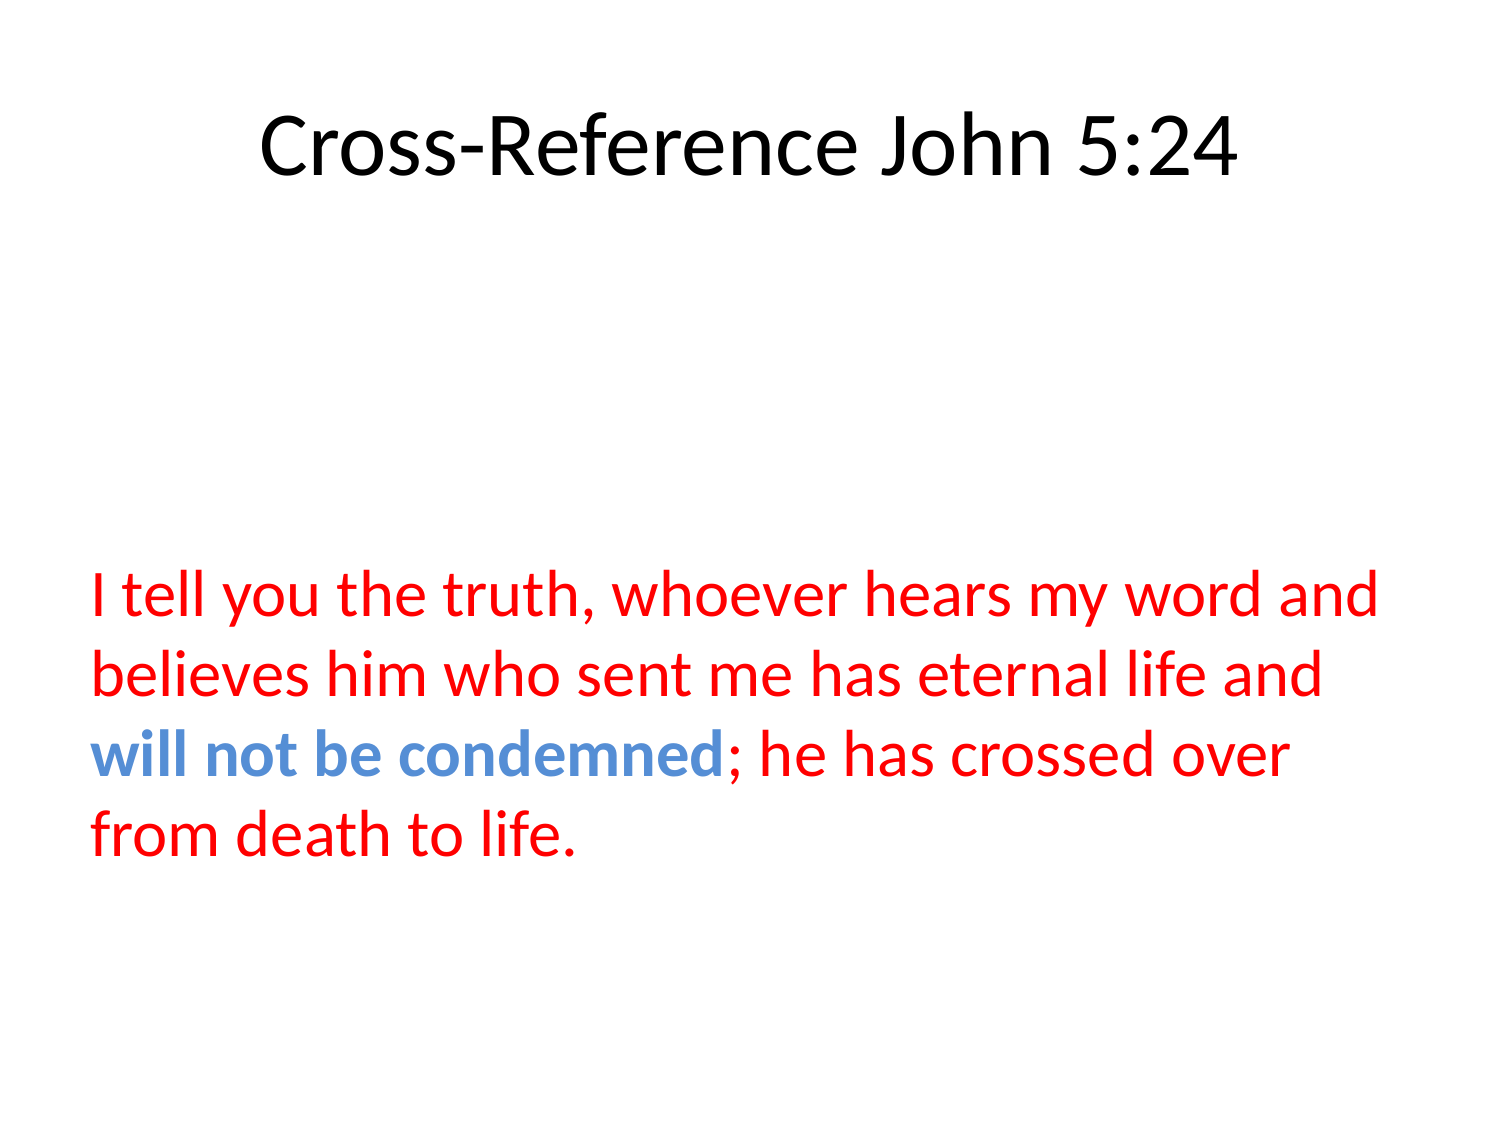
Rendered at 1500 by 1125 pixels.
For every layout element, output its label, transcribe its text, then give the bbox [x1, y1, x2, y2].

title Cross-Reference John 5:24 [75, 45, 1425, 233]
list I tell you the truth, whoever hears my word and believes him who sent me has eternal life and will not be condemned; he has crossed over from death to life. [75, 262, 1425, 1005]
